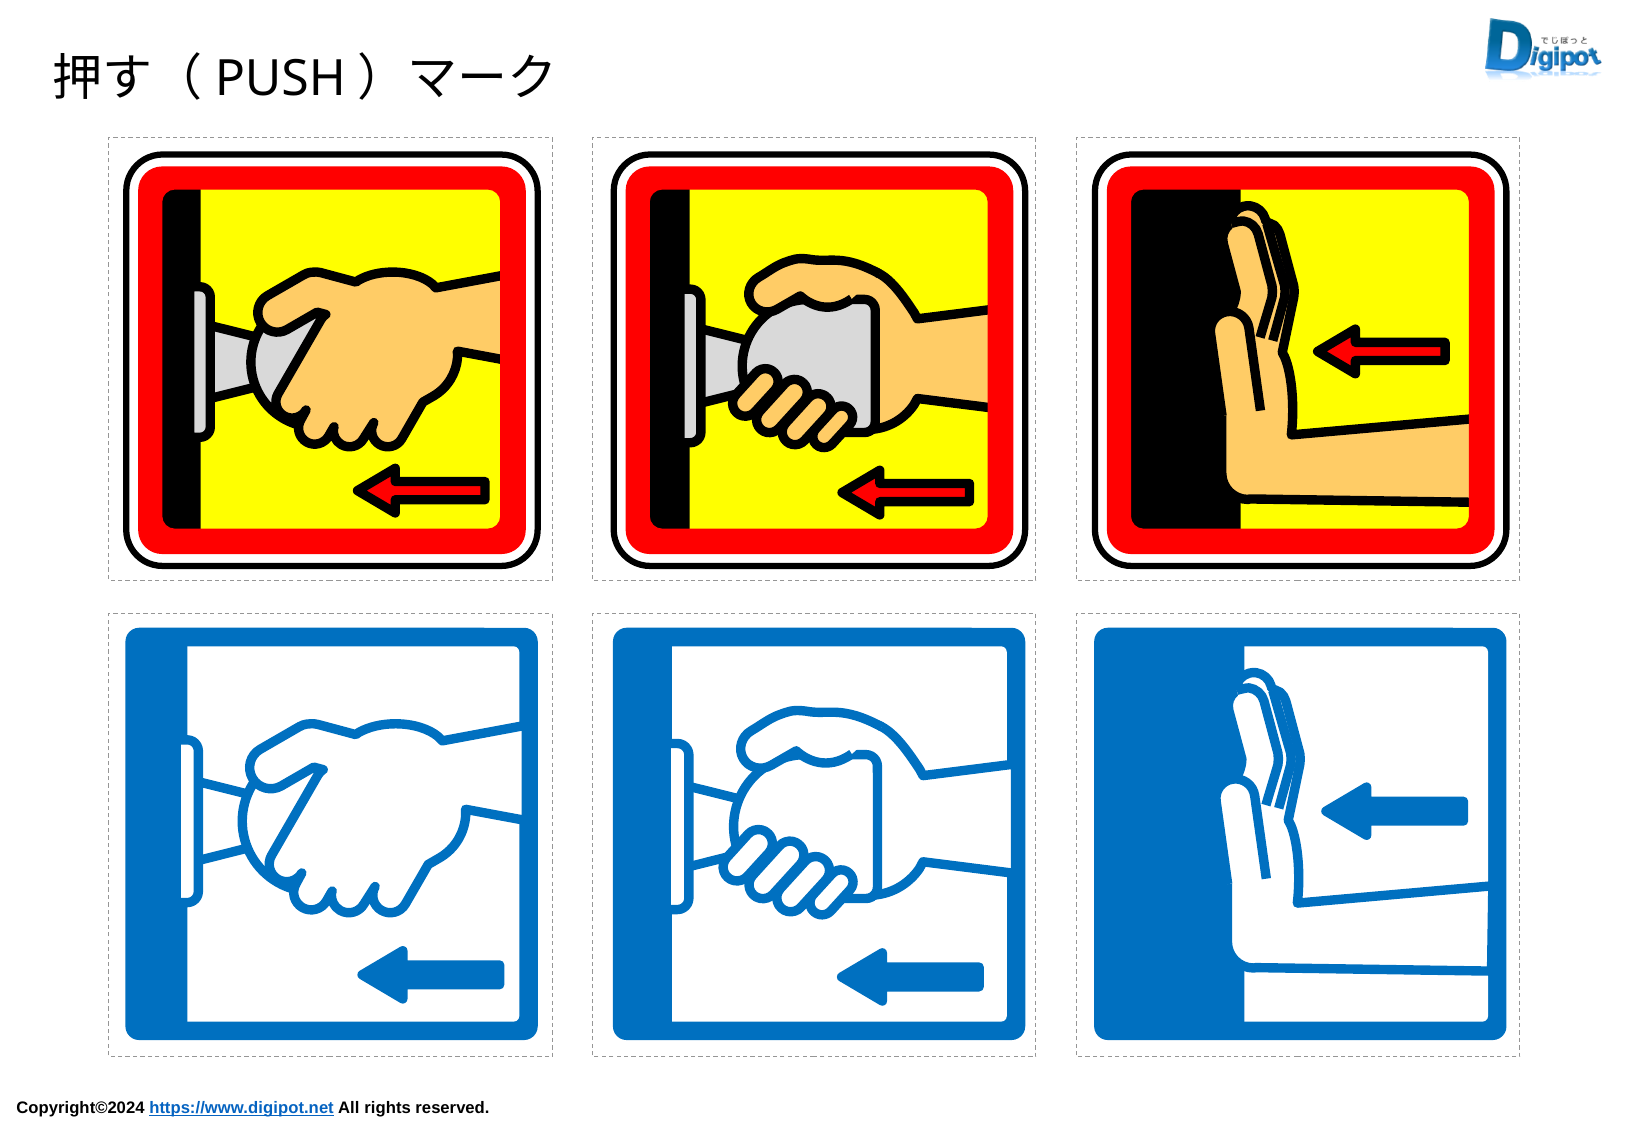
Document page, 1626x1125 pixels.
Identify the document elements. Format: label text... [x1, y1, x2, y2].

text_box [1094, 627, 1507, 1041]
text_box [613, 154, 1026, 566]
text_box 押す（PUSH）マーク [37, 38, 573, 113]
picture [1485, 18, 1602, 82]
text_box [125, 627, 538, 1041]
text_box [126, 154, 538, 566]
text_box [612, 627, 1026, 1041]
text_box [1094, 154, 1507, 566]
